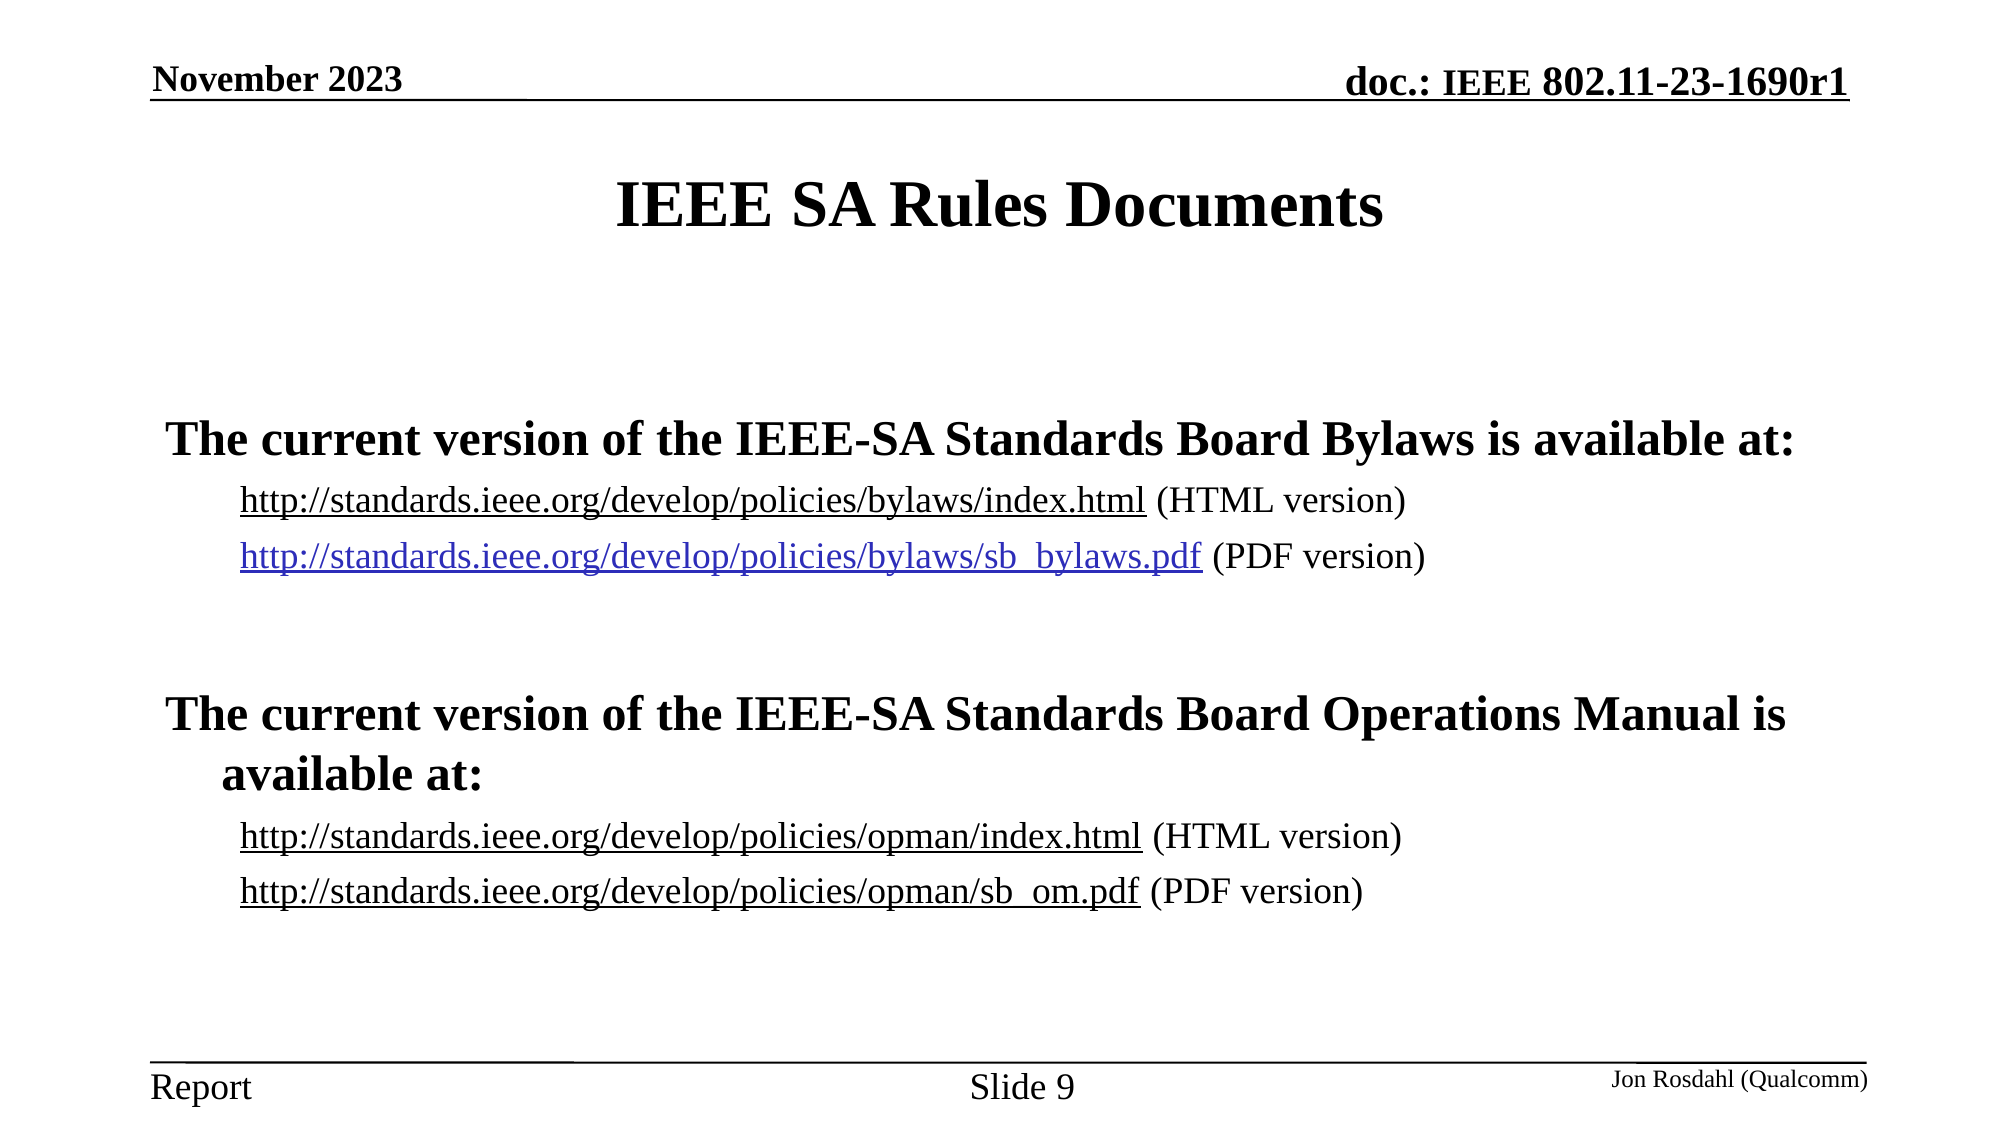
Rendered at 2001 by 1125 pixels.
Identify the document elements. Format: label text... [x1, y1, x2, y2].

footer Jon Rosdahl (Qualcomm) [1171, 1061, 1869, 1093]
title IEEE SA Rules Documents [149, 112, 1850, 288]
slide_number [152, 54, 563, 100]
list The current version of the IEEE-SA Standards Board Bylaws is available at: http://standards.ieee.org/develop/policies/bylaws/index.html (HTML version) http://standards.ieee.org/develop/policies/bylaws/sb_bylaws.pdf (PDF version) The current version of the IEEE-SA Standards Board Operations Manual is available at: http://standards.ieee.org/develop/policies/opman/index.html (HTML version) http://standards.ieee.org/develop/policies/opman/sb_om.pdf (PDF version) [149, 324, 1850, 1000]
slide_number Slide 9 [950, 1061, 1095, 1125]
